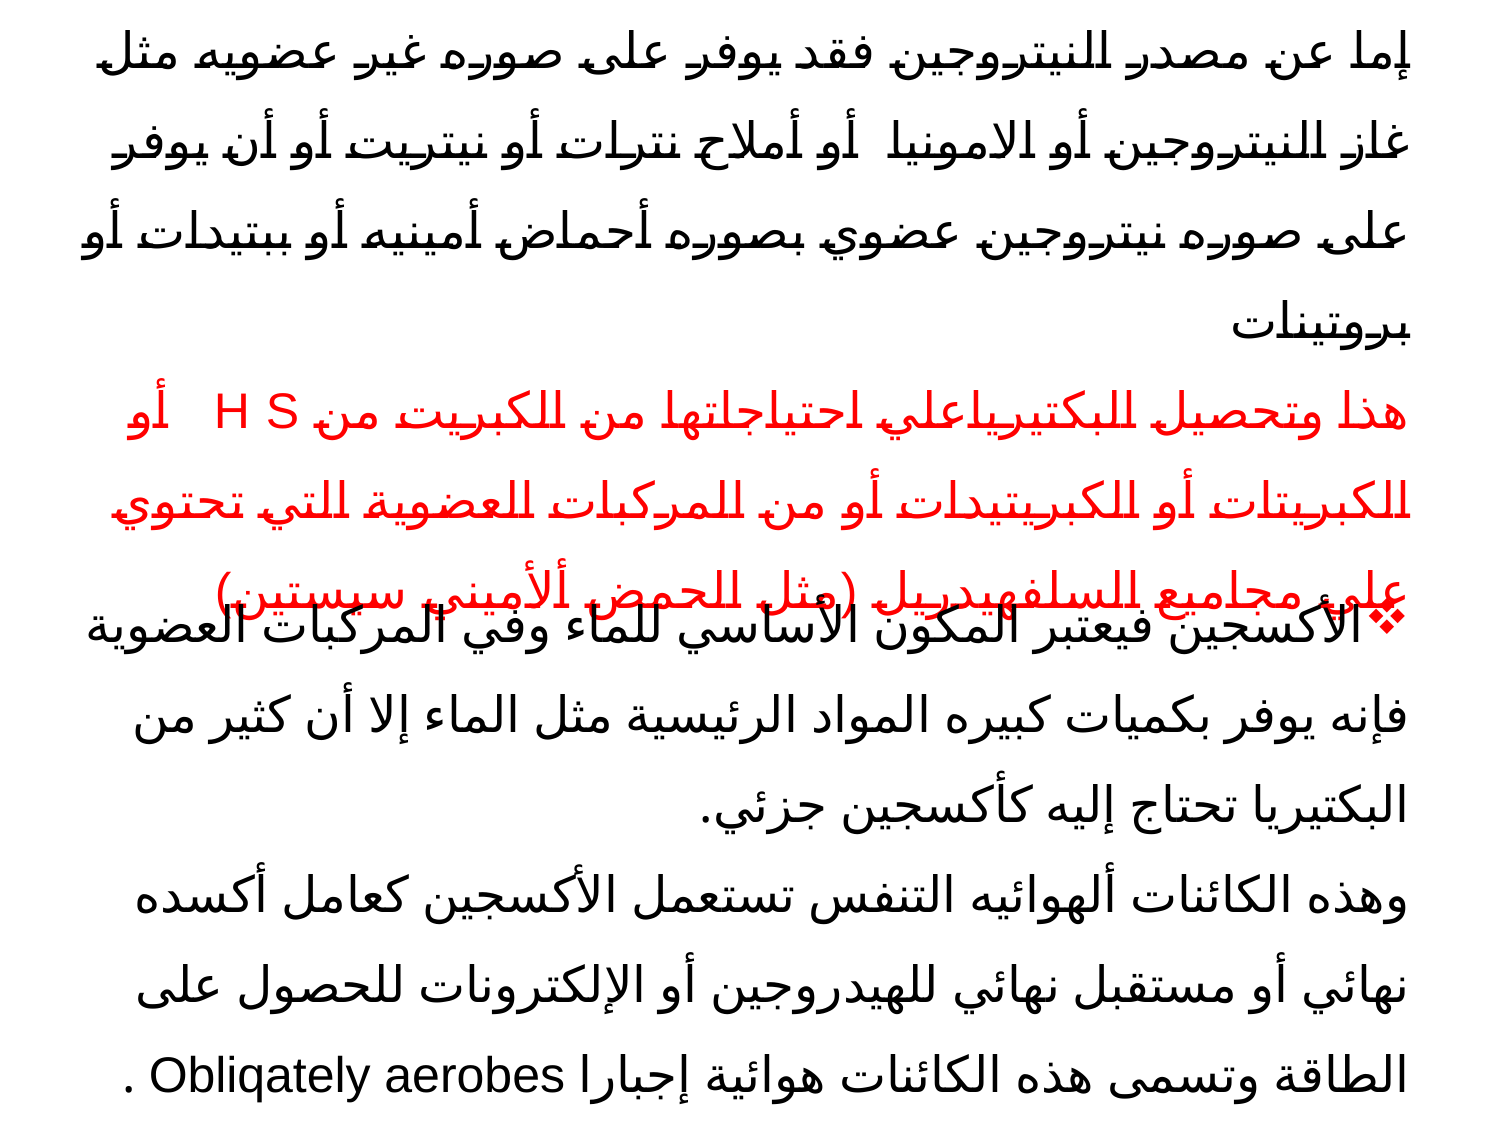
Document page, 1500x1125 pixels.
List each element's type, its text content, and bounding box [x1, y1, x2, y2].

text_box إما عن مصدر النيتروجين فقد يوفر على صوره غير عضويه مثل غاز النيتروجين أو الامونيا أو أملاح نترات أو نيتريت أو أن يوفر على صوره نيتروجين عضوي بصوره أحماض أمينيه أو ببتيدات أو بروتينات هذا وتحصيل البكتيرياعلي احتياجاتها من الكبريت من H S أو الكبريتات أو الكبريتيدات أو من المركبات العضوية التي تحتوي علي مجاميع السلفهيدريل (مثل الحمض ألأميني سيستين) [0, 0, 1425, 555]
text_box الأكسجين فيعتبر المكون الأساسي للماء وفي المركبات العضوية فإنه يوفر بكميات كبيره المواد الرئيسية مثل الماء إلا أن كثير من البكتيريا تحتاج إليه كأكسجين جزئي. وهذه الكائنات ألهوائيه التنفس تستعمل الأكسجين كعامل أكسده نهائي أو مستقبل نهائي للهيدروجين أو الإلكترونات للحصول على الطاقة وتسمى هذه الكائنات هوائية إجبارا Obliqately aerobes . [0, 555, 1425, 1110]
